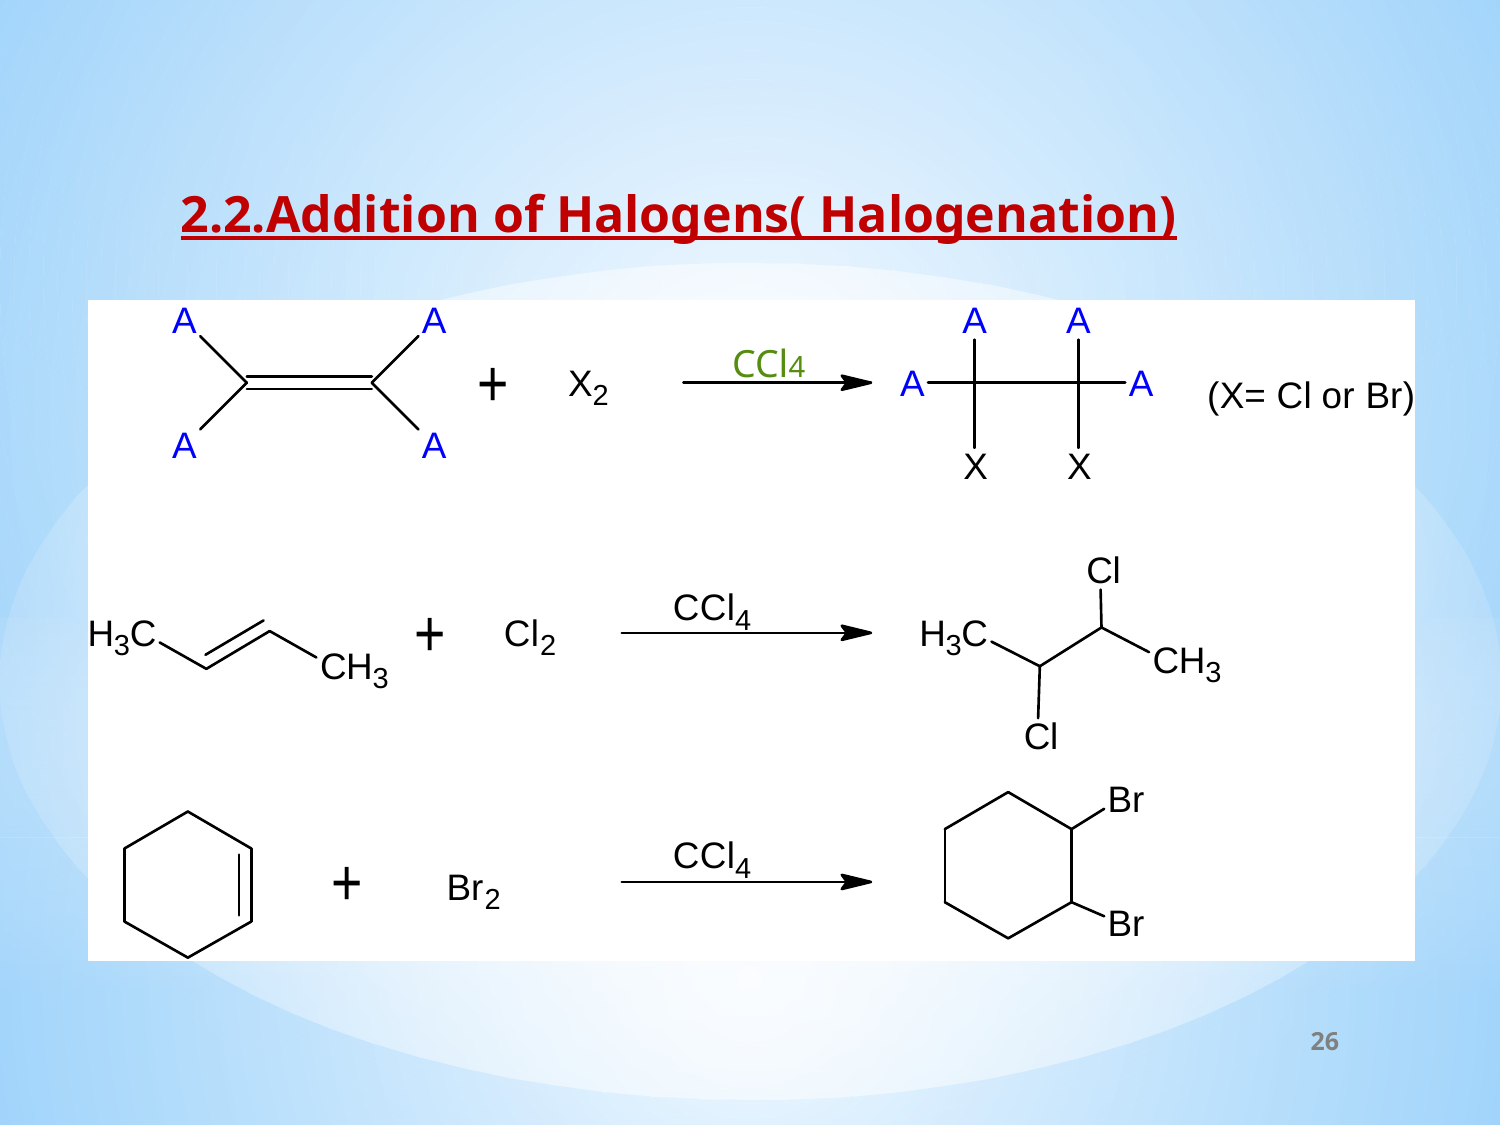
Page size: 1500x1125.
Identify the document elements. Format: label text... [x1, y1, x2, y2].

slide_number 26 [1175, 1012, 1475, 1073]
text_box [87, 299, 1415, 962]
list 2.2.Addition of Halogens( Halogenation) [0, 174, 1350, 288]
